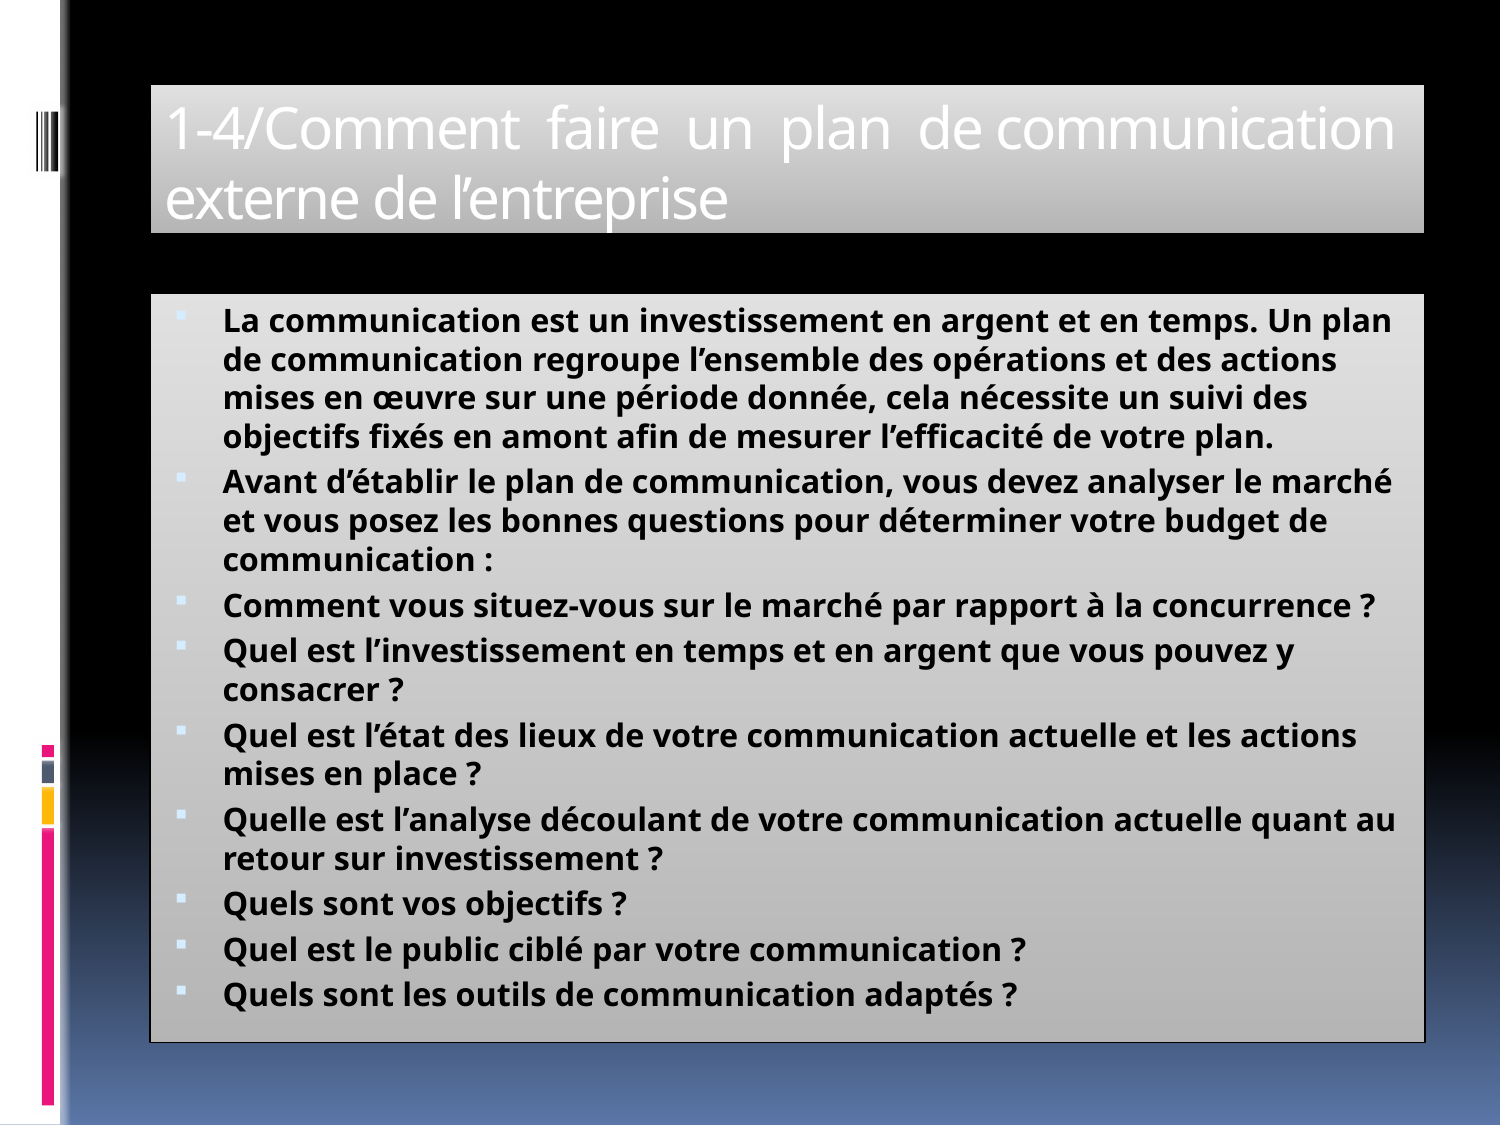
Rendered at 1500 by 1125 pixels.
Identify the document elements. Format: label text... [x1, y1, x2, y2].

list La communication est un investissement en argent et en temps. Un plan de communication regroupe l’ensemble des opérations et des actions mises en œuvre sur une période donnée, cela nécessite un suivi des objectifs fixés en amont afin de mesurer l’efficacité de votre plan. Avant d’établir le plan de communication, vous devez analyser le marché et vous posez les bonnes questions pour déterminer votre budget de communication : Comment vous situez-vous sur le marché par rapport à la concurrence ? Quel est l’investissement en temps et en argent que vous pouvez y consacrer ? Quel est l’état des lieux de votre communication actuelle et les actions mises en place ? Quelle est l’analyse découlant de votre communication actuelle quant au retour sur investissement ? Quels sont vos objectifs ? Quel est le public ciblé par votre communication ? Quels sont les outils de communication adaptés ? [149, 292, 1426, 1043]
title 1-4/Comment faire un plan de communication externe de l’entreprise [149, 83, 1426, 235]
